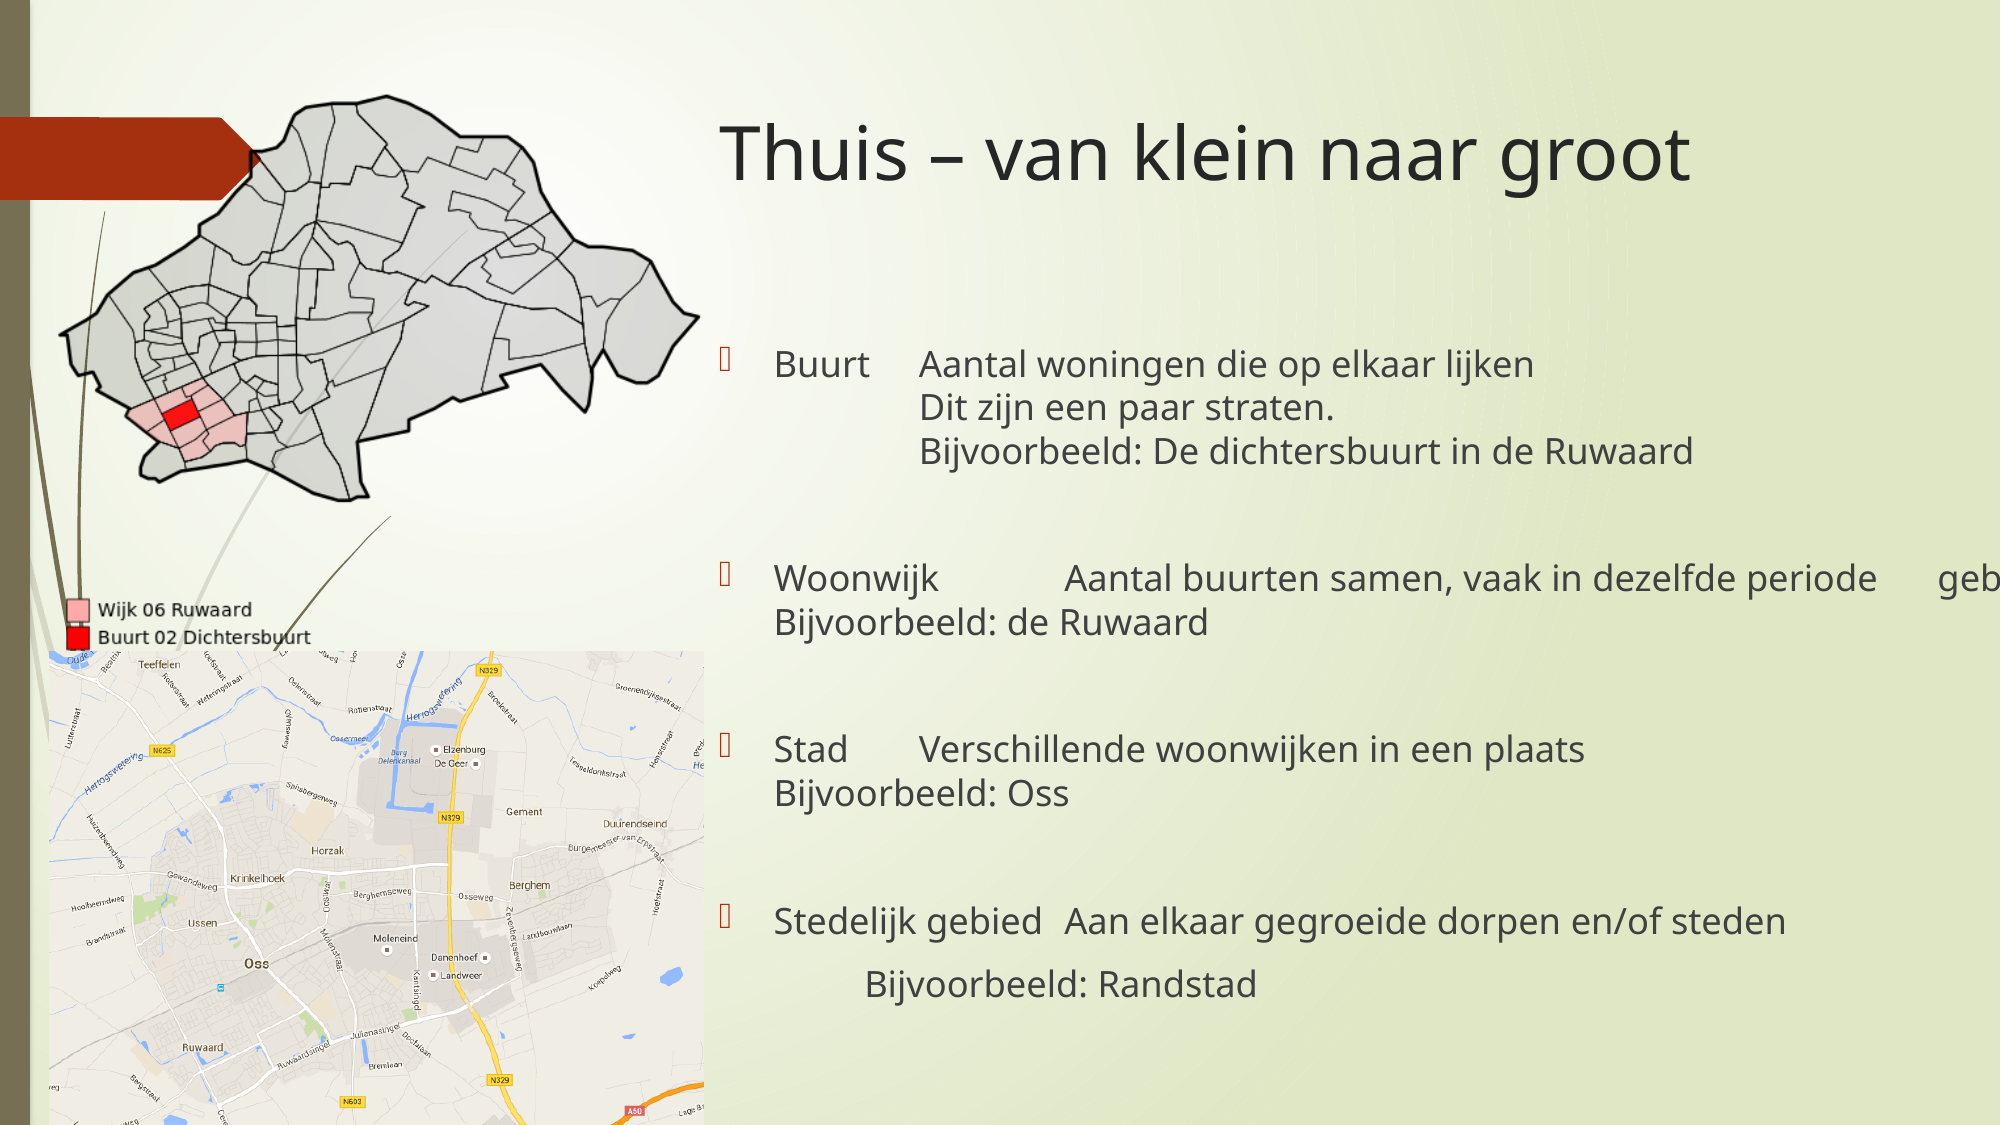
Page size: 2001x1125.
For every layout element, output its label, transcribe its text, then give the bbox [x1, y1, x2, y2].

title Thuis – van klein naar groot [707, 98, 2000, 309]
list Buurt Aantal woningen die op elkaar lijken Dit zijn een paar straten. Bijvoorbeeld: De dichtersbuurt in de Ruwaard Woonwijk Aantal buurten samen, vaak in dezelfde periode gebouwd. Bijvoorbeeld: de Ruwaard Stad Verschillende woonwijken in een plaats Bijvoorbeeld: Oss Stedelijk gebied Aan elkaar gegroeide dorpen en/of steden Bijvoorbeeld: Randstad [707, 333, 2000, 1084]
picture [47, 0, 705, 1125]
